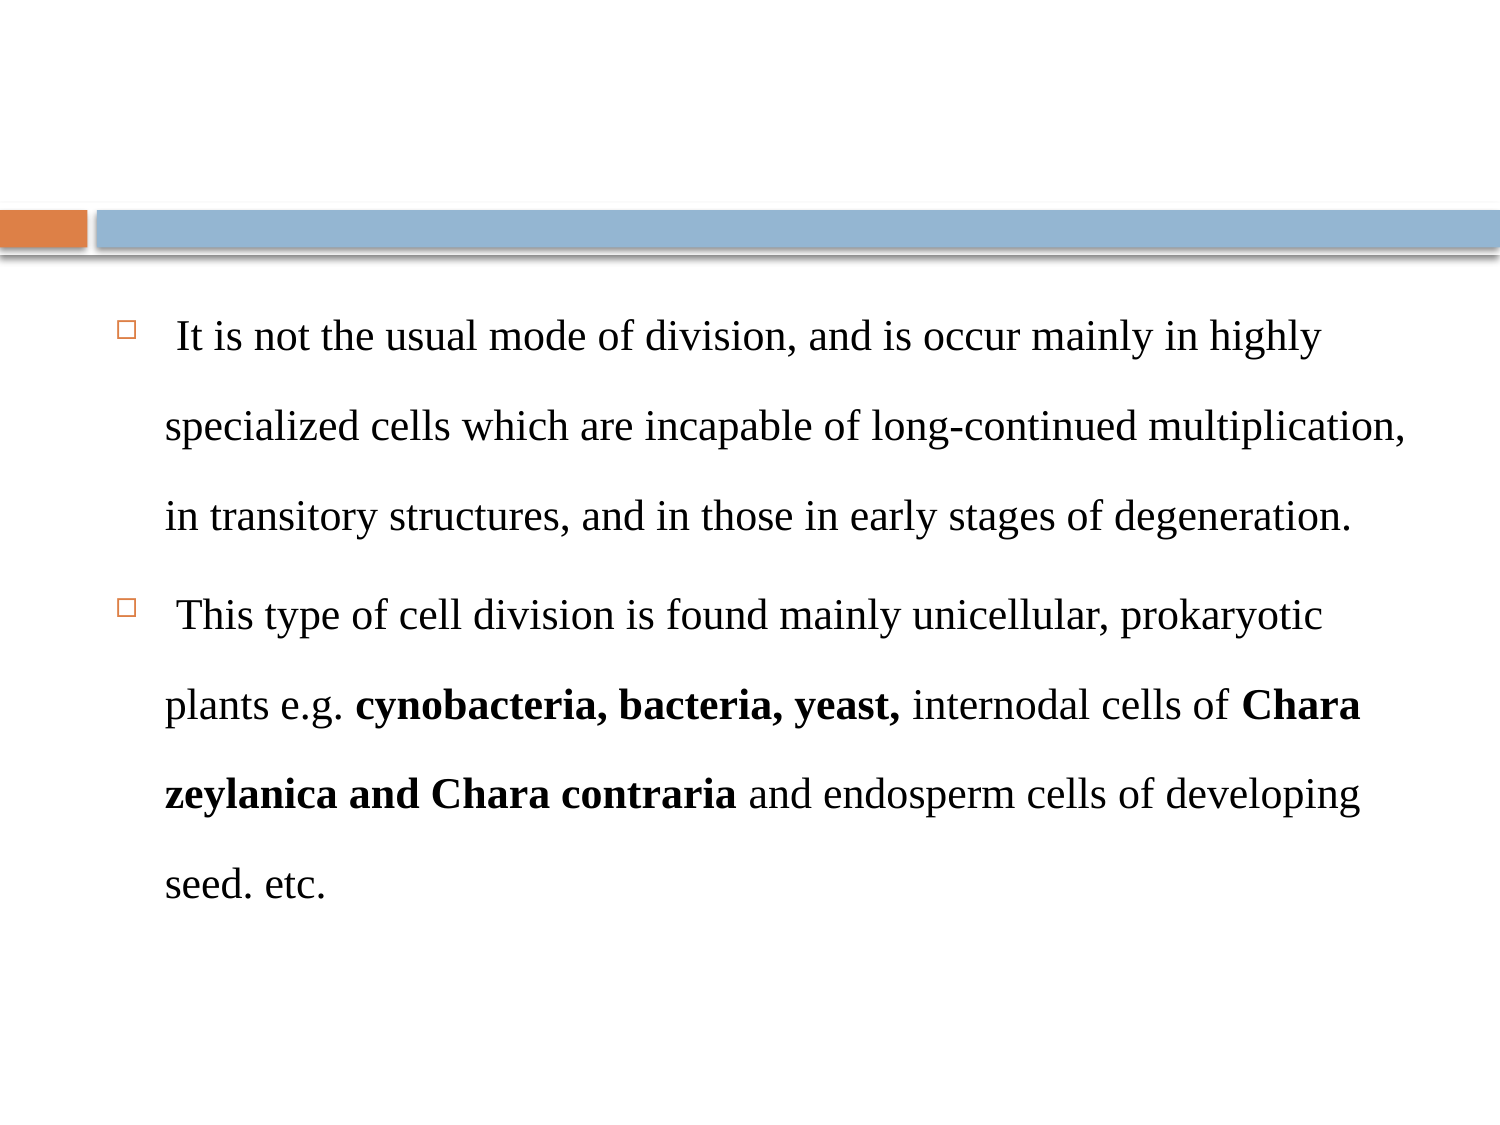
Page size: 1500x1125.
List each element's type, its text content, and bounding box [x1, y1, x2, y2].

list It is not the usual mode of division, and is occur mainly in highly specialized cells which are incapable of long-continued multiplication, in transitory structures, and in those in early stages of degeneration. This type of cell division is found mainly unicellular, prokaryotic plants e.g. cynobacteria, bacteria, yeast, internodal cells of Chara zeylanica and Chara contraria and endosperm cells of developing seed. etc. [100, 262, 1438, 1000]
